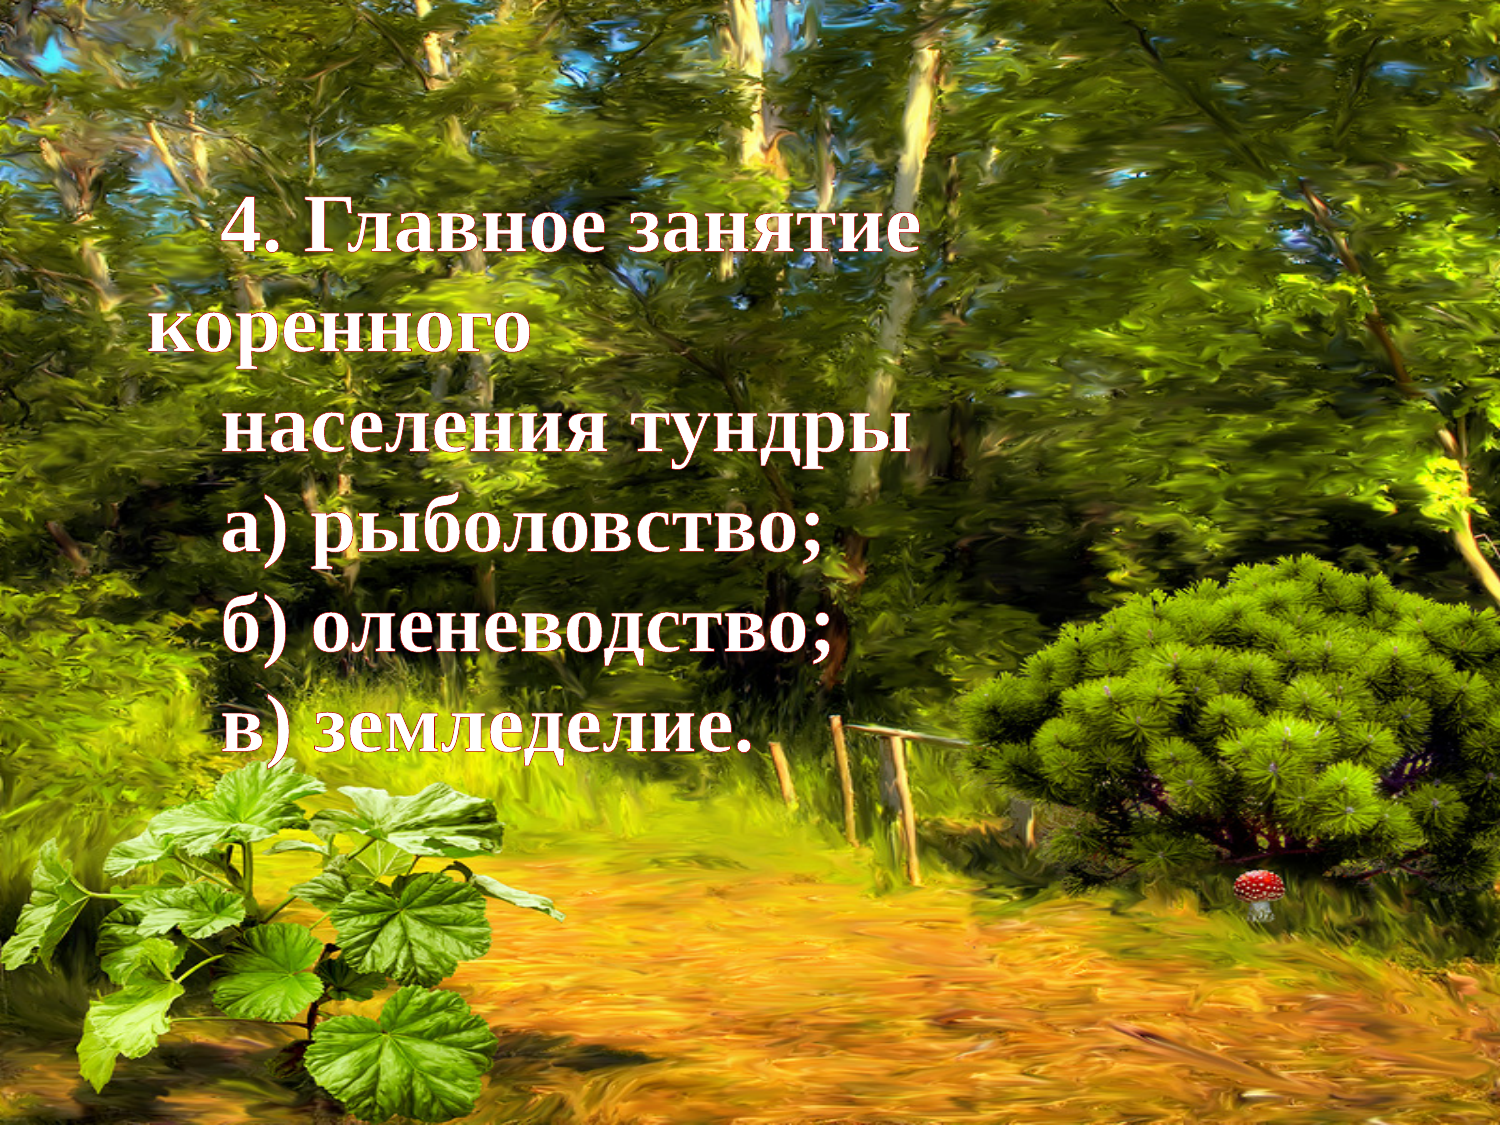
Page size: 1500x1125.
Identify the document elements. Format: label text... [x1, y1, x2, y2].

picture [0, 0, 1500, 1125]
text_box 4. Главное занятие коренного населения тундры а) рыболовство; б) оленеводство; в) земледелие. [131, 210, 1292, 726]
